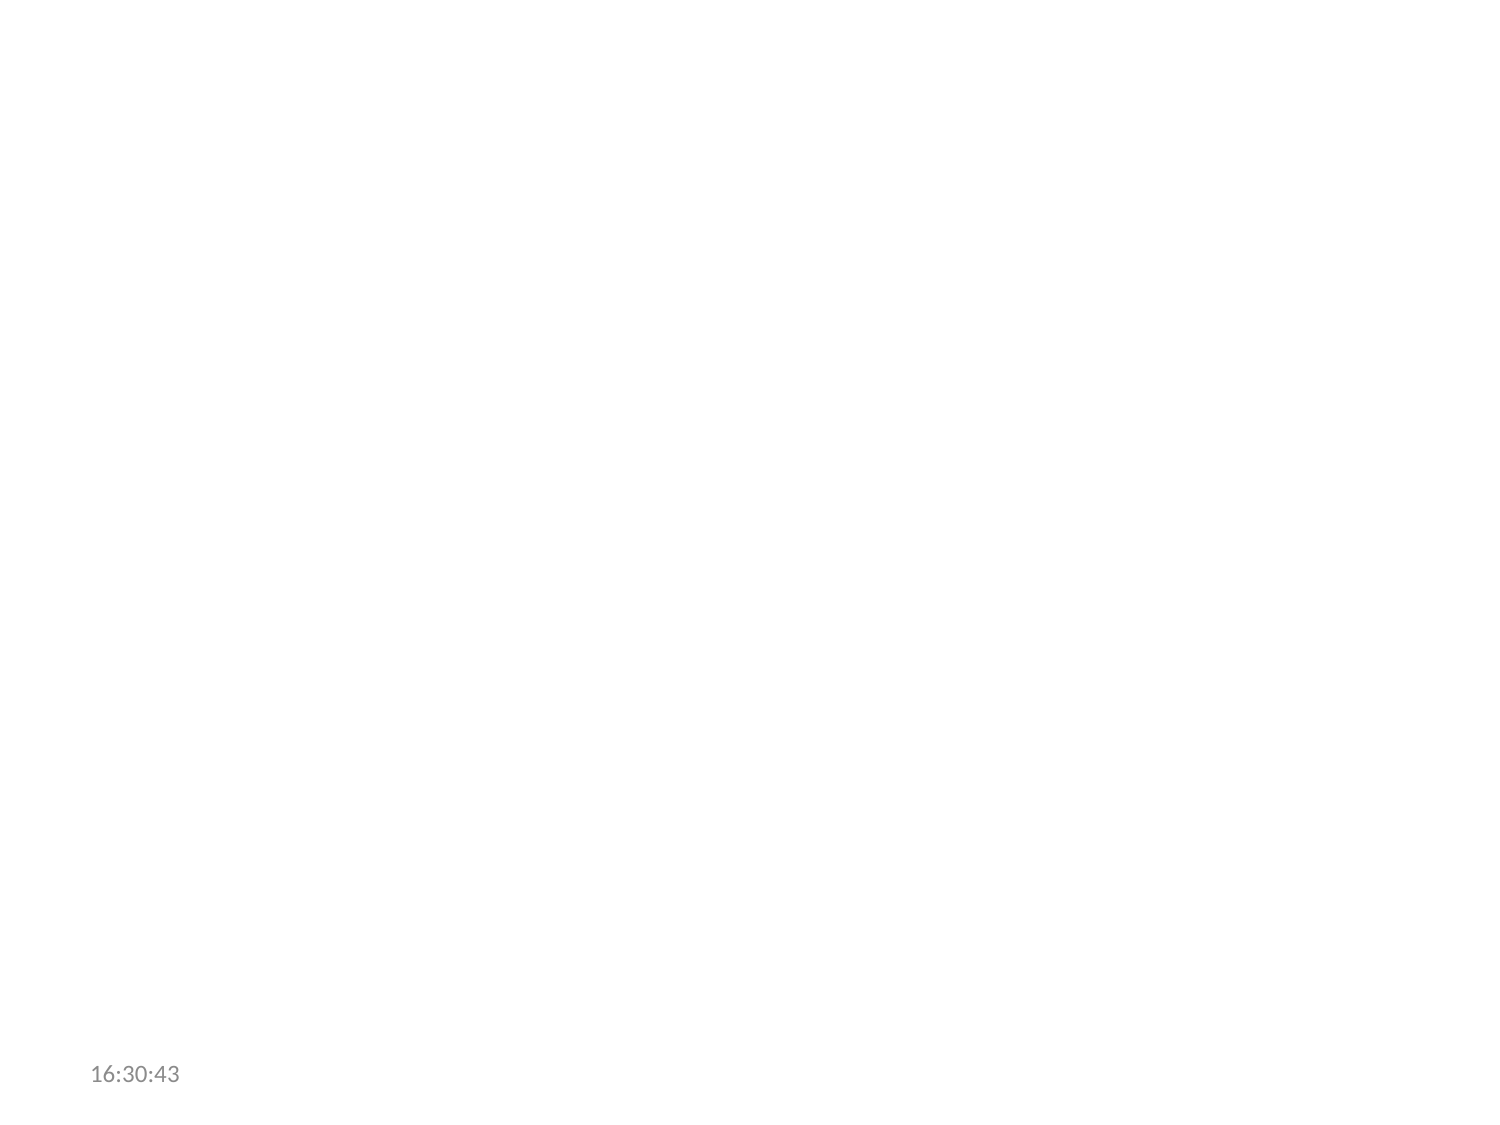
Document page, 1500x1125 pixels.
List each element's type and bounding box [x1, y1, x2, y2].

slide_number [75, 1042, 425, 1103]
